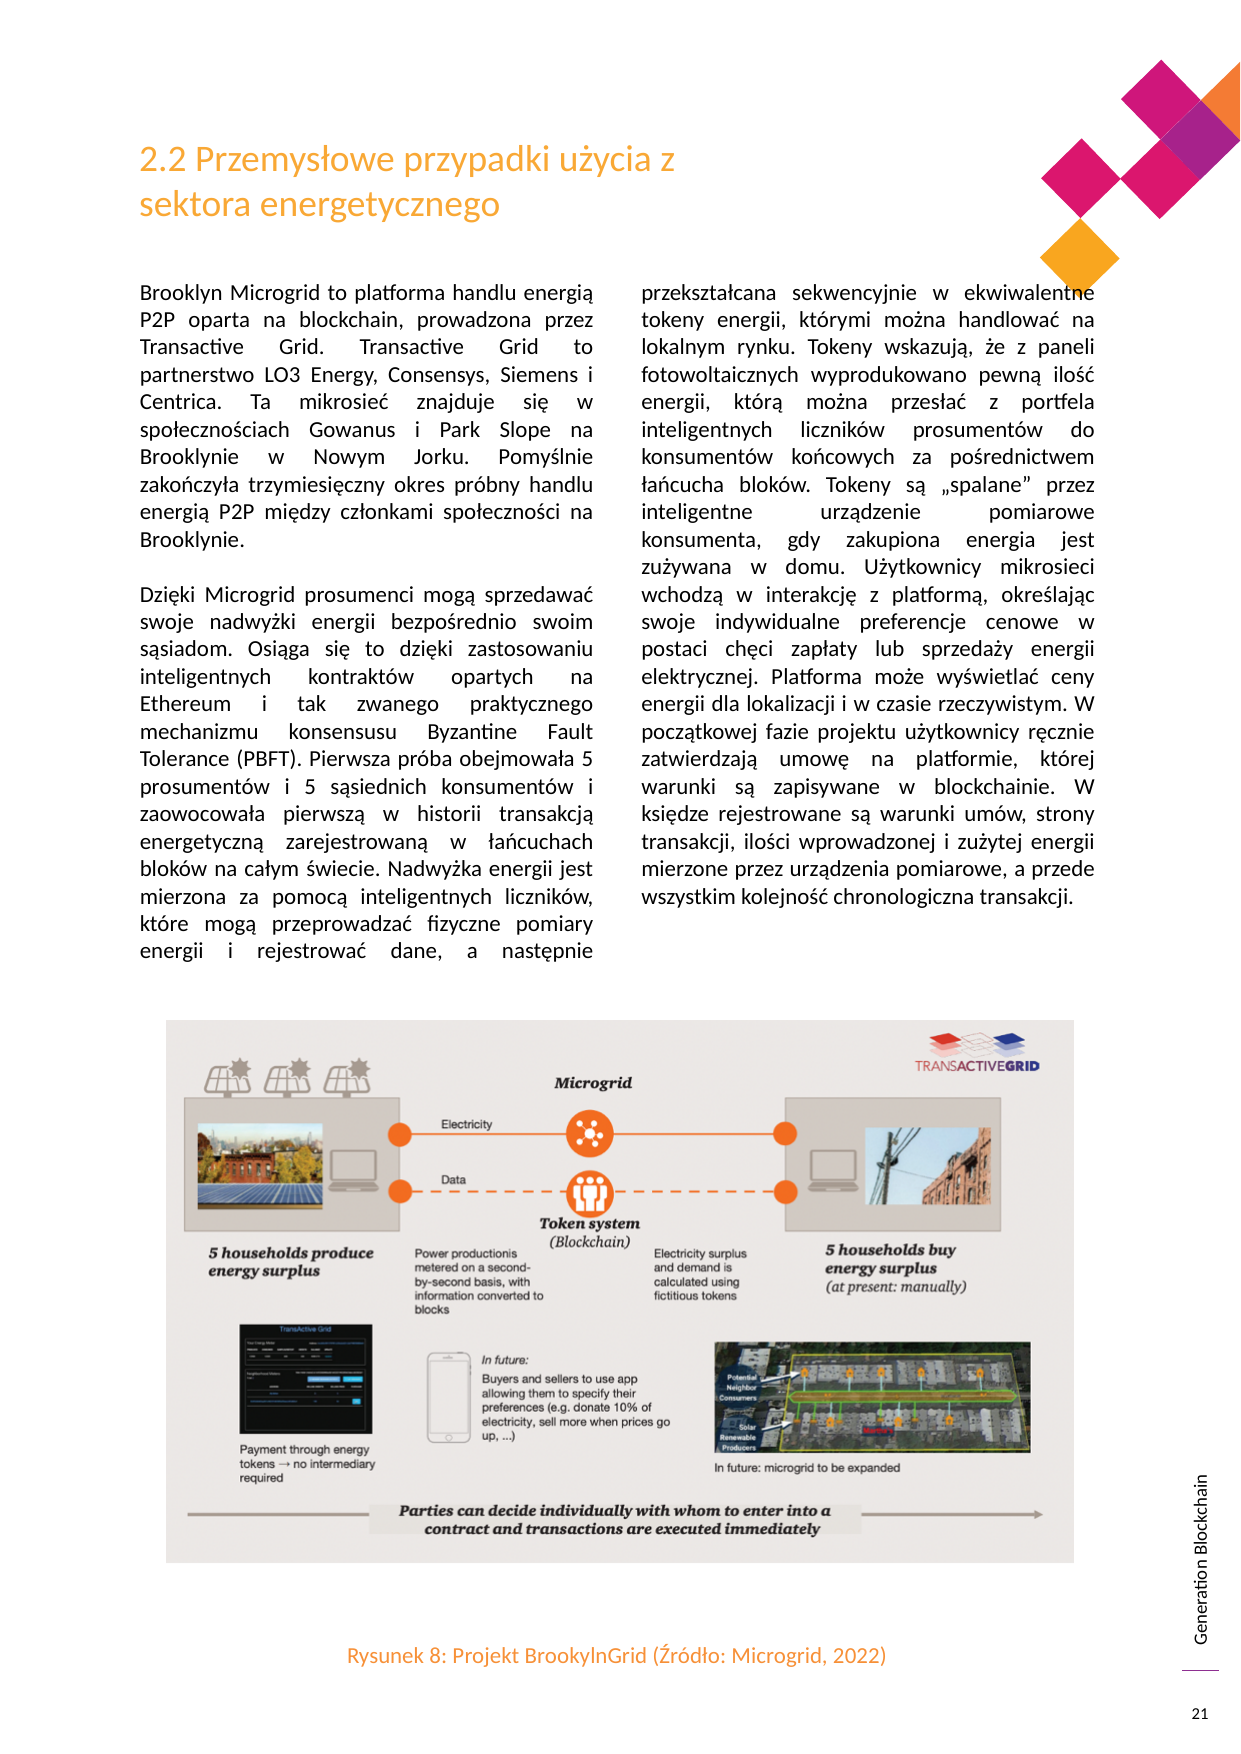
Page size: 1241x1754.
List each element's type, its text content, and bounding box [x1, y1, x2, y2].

picture [166, 1020, 1074, 1564]
text_box Rysunek 8: Projekt BrookylnGrid (Źródło: Microgrid, 2022) [124, 1632, 1111, 1712]
slide_number 21 [1169, 1674, 1231, 1751]
text_box 2.2 Przemysłowe przypadki użycia z sektora energetycznego [124, 126, 760, 204]
text_box Brooklyn Microgrid to platforma handlu energią P2P oparta na blockchain, prowadzona przez Transactive Grid. Transactive Grid to partnerstwo LO3 Energy, Consensys, Siemens i Centrica. Ta mikrosieć znajduje się w społecznościach Gowanus i Park Slope na Brooklynie w Nowym Jorku. Pomyślnie zakończyła trzymiesięczny okres próbny handlu energią P2P między członkami społeczności na Brooklynie. Dzięki Microgrid prosumenci mogą sprzedawać swoje nadwyżki energii bezpośrednio swoim sąsiadom. Osiąga się to dzięki zastosowaniu inteligentnych kontraktów opartych na Ethereum i tak zwanego praktycznego mechanizmu konsensusu Byzantine Fault Tolerance (PBFT). Pierwsza próba obejmowała 5 prosumentów i 5 sąsiednich konsumentów i zaowocowała pierwszą w historii transakcją energetyczną zarejestrowaną w łańcuchach bloków na całym świecie. Nadwyżka energii jest mierzona za pomocą inteligentnych liczników, które mogą przeprowadzać fizyczne pomiary energii i rejestrować dane, a następnie przekształcana sekwencyjnie w ekwiwalentne tokeny energii, którymi można handlować na lokalnym rynku. Tokeny wskazują, że z paneli fotowoltaicznych wyprodukowano pewną ilość energii, którą można przesłać z portfela inteligentnych liczników prosumentów do konsumentów końcowych za pośrednictwem łańcucha bloków. Tokeny są „spalane” przez inteligentne urządzenie pomiarowe konsumenta, gdy zakupiona energia jest zużywana w domu. Użytkownicy mikrosieci wchodzą w interakcję z platformą, określając swoje indywidualne preferencje cenowe w postaci chęci zapłaty lub sprzedaży energii elektrycznej. Platforma może wyświetlać ceny energii dla lokalizacji i w czasie rzeczywistym. W początkowej fazie projektu użytkownicy ręcznie zatwierdzają umowę na platformie, której warunki są zapisywane w blockchainie. W księdze rejestrowane są warunki umów, strony transakcji, ilości wprowadzonej i zużytej energii mierzone przez urządzenia pomiarowe, a przede wszystkim kolejność chronologiczna transakcji. [124, 269, 1111, 861]
